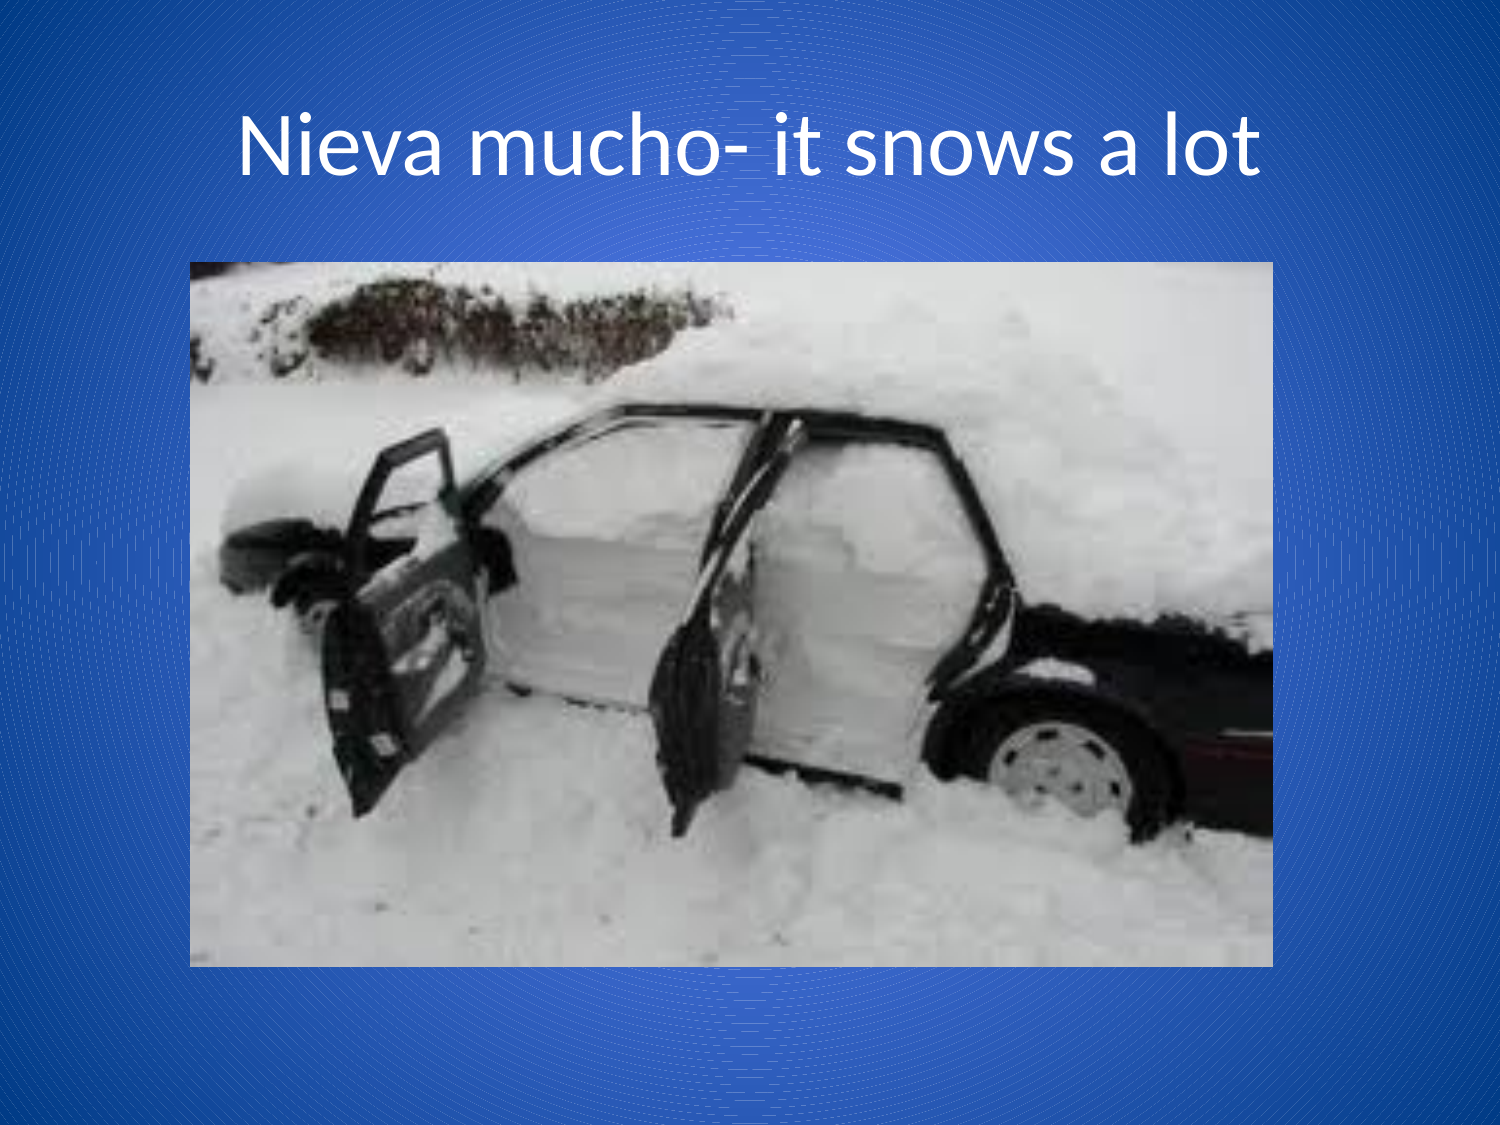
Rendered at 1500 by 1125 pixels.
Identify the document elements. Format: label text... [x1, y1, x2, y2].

title Nieva mucho- it snows a lot [75, 45, 1425, 233]
picture [190, 262, 1273, 968]
